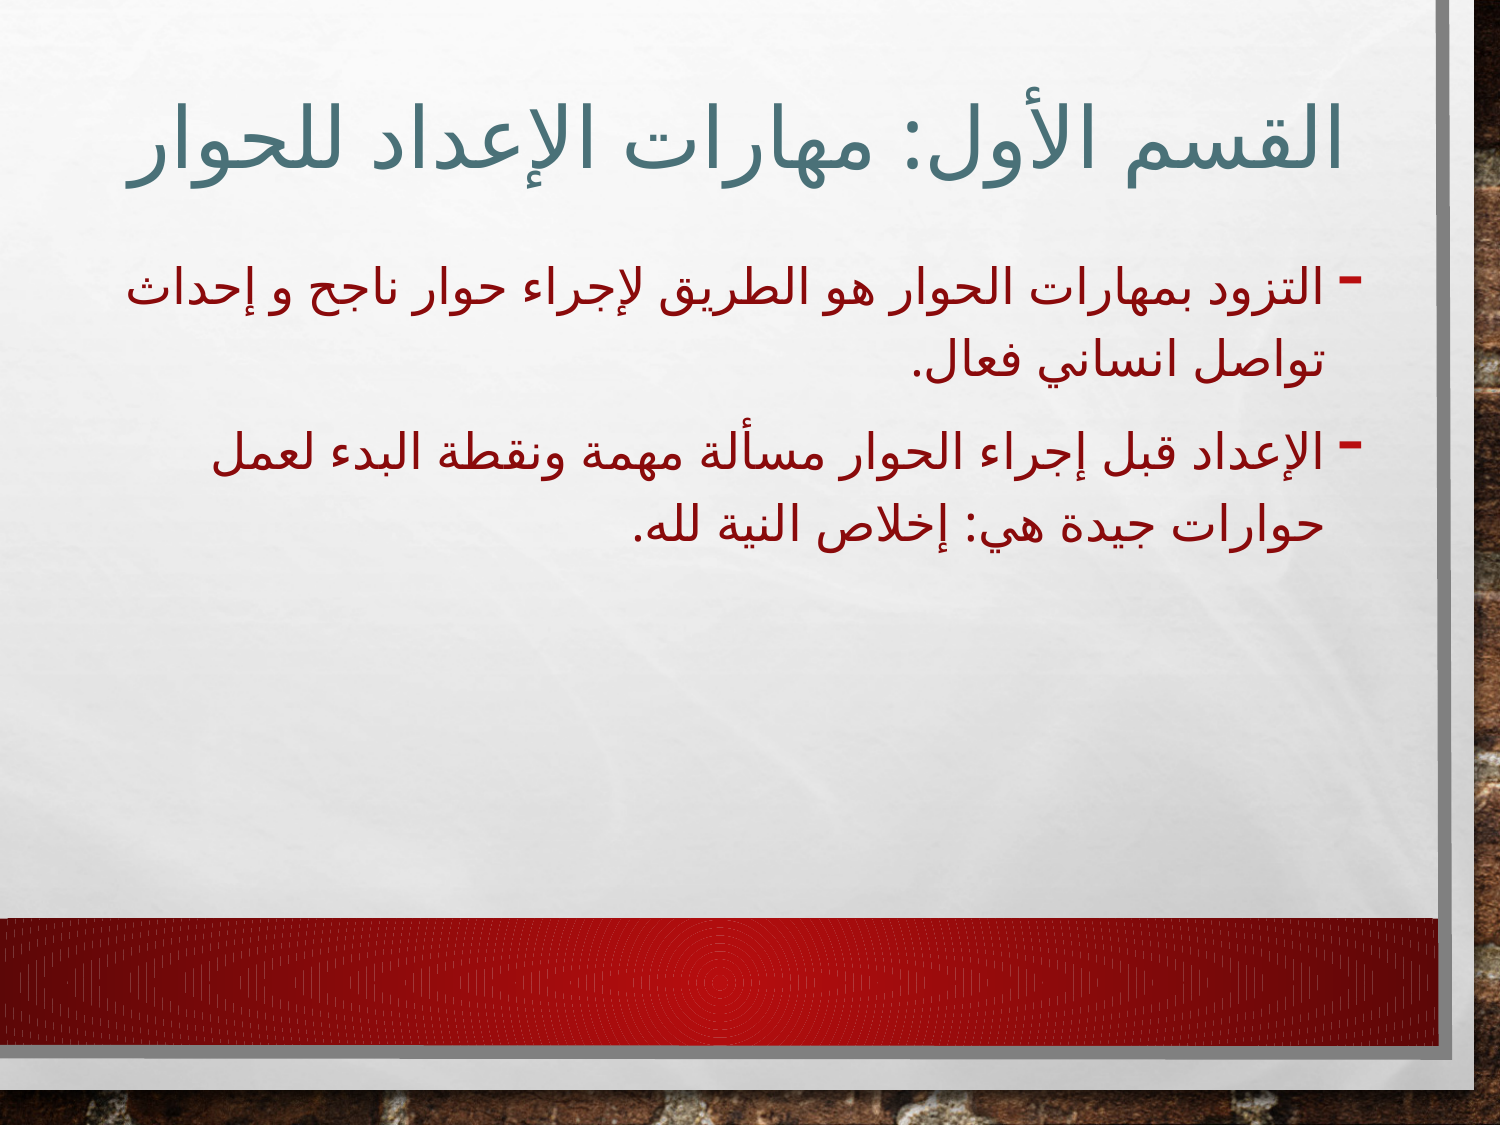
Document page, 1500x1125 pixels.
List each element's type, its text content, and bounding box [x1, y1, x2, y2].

list التزود بمهارات الحوار هو الطريق لإجراء حوار ناجح و إحداث تواصل انساني فعال. الإعداد قبل إجراء الحوار مسألة مهمة ونقطة البدء لعمل حوارات جيدة هي: إخلاص النية لله. [100, 125, 1380, 669]
picture [0, 0, 1500, 1125]
title القسم الأول: مهارات الإعداد للحوار [84, 46, 1364, 236]
